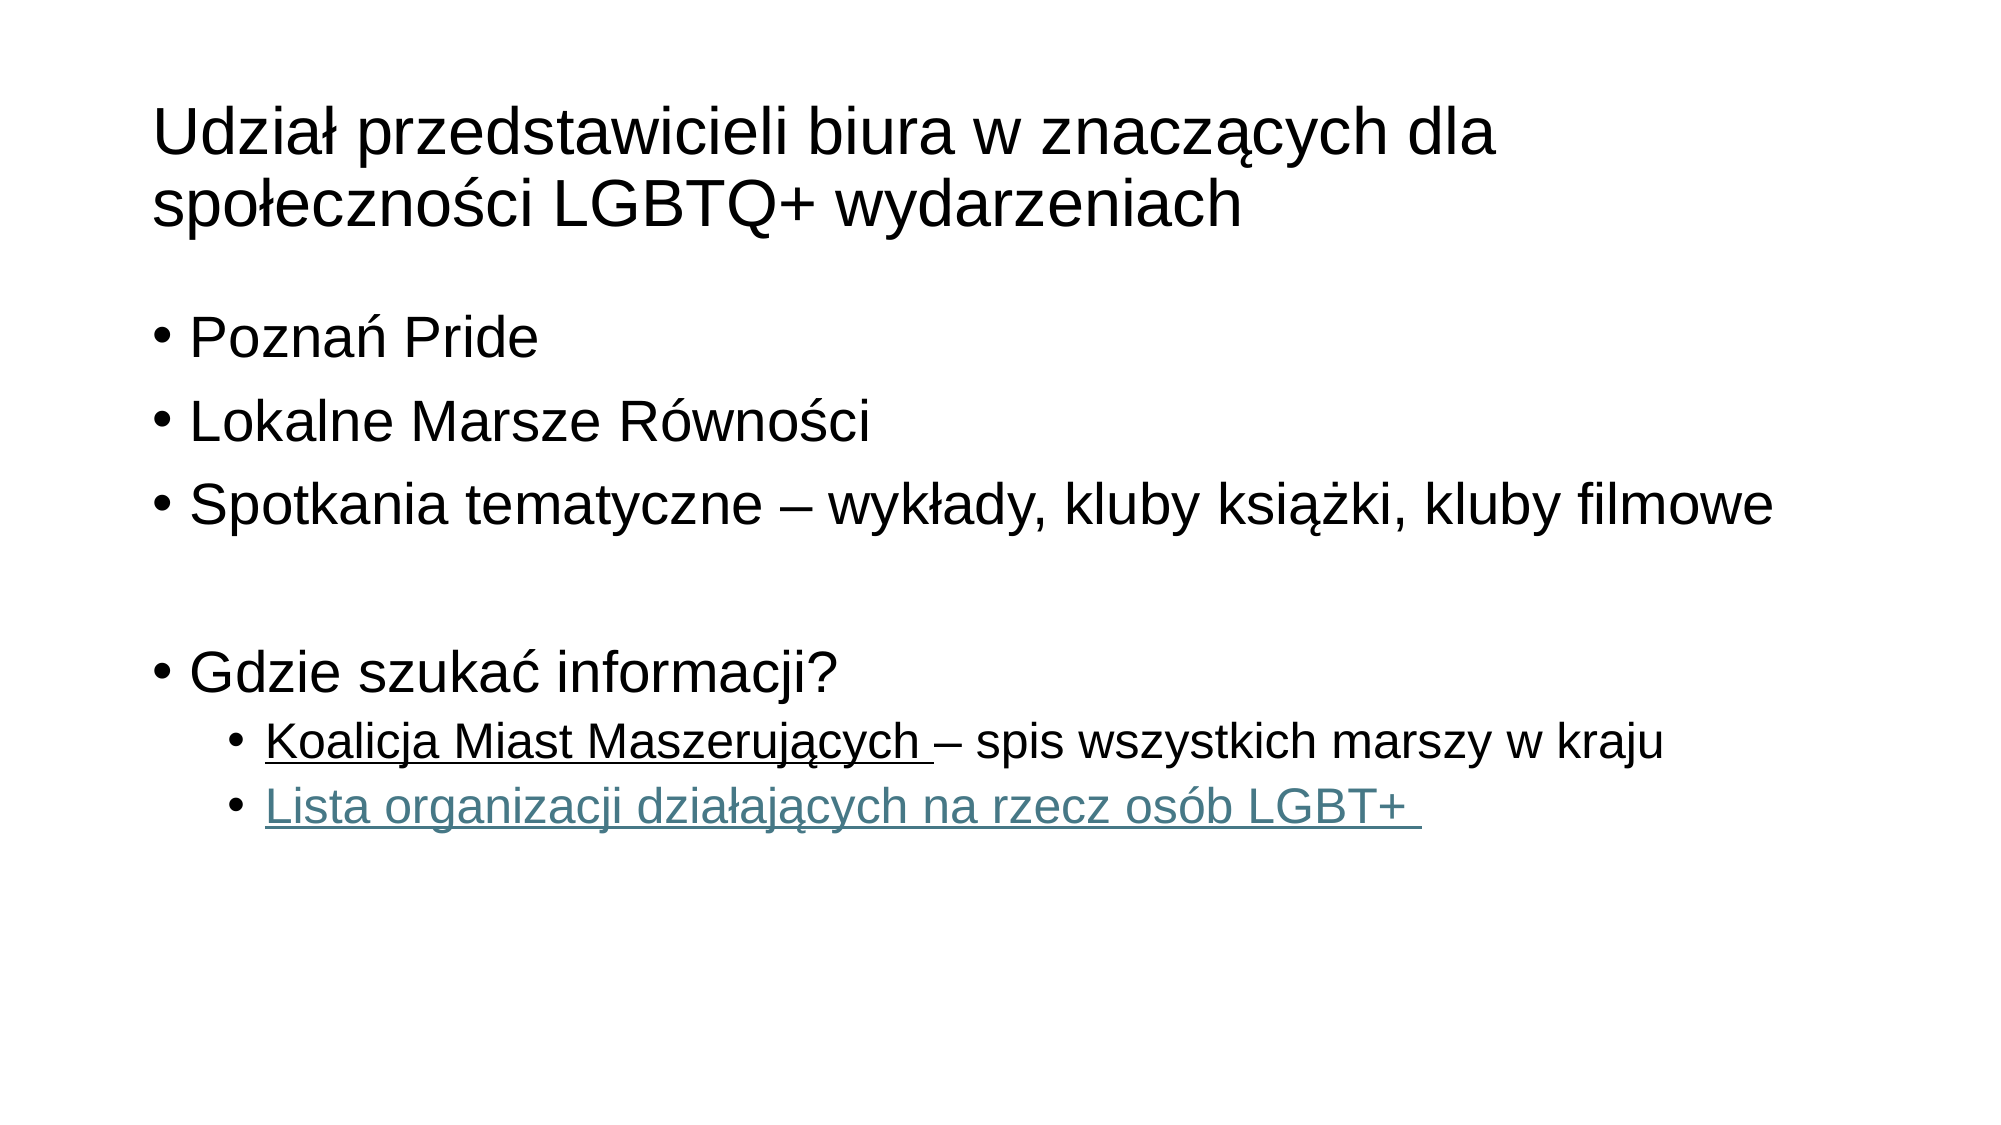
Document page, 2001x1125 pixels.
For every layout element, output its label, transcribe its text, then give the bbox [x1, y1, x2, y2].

list Poznań Pride Lokalne Marsze Równości Spotkania tematyczne – wykłady, kluby książki, kluby filmowe Gdzie szukać informacji? Koalicja Miast Maszerujących – spis wszystkich marszy w kraju Lista organizacji działających na rzecz osób LGBT+ [137, 299, 1863, 1014]
title Udział przedstawicieli biura w znaczących dla społeczności LGBTQ+ wydarzeniach [137, 59, 1863, 278]
